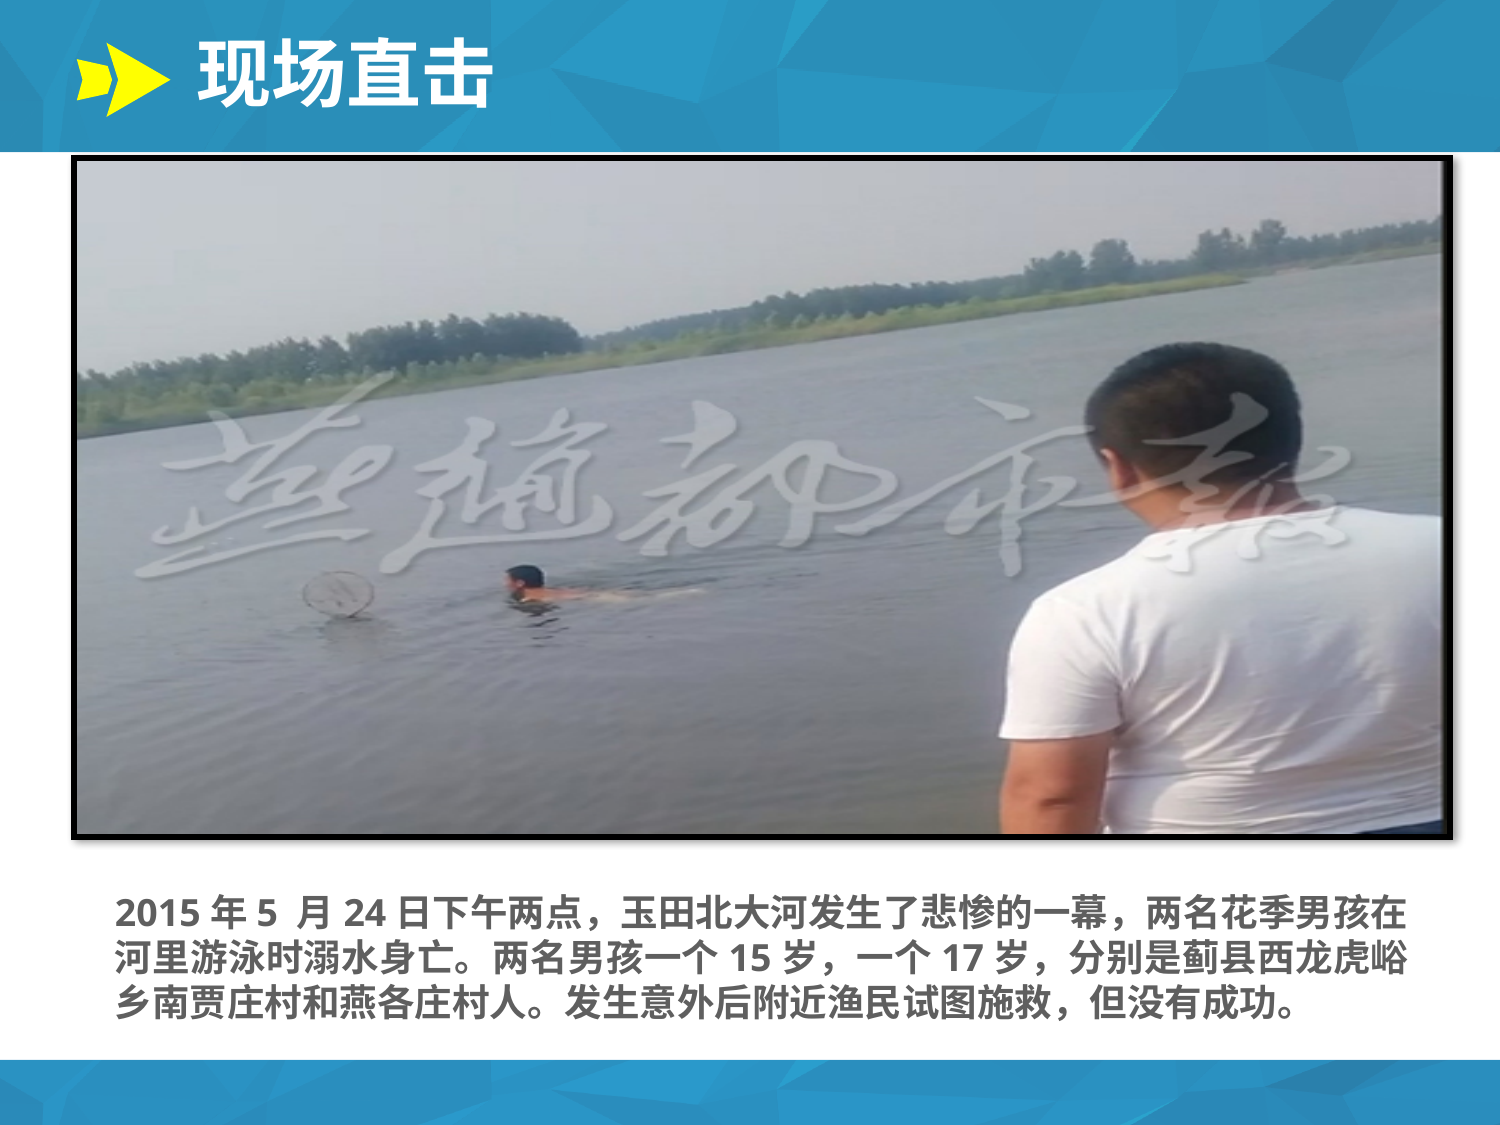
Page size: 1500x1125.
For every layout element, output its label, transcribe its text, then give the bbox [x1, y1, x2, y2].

text_box 现场直击 [182, 18, 512, 124]
text_box 2015年5 月24日下午两点，玉田北大河发生了悲惨的一幕，两名花季男孩在河里游泳时溺水身亡。两名男孩一个15岁，一个17岁，分别是蓟县西龙虎峪乡南贾庄村和燕各庄村人。发生意外后附近渔民试图施救，但没有成功。 [100, 881, 1424, 1032]
picture [76, 160, 1448, 834]
